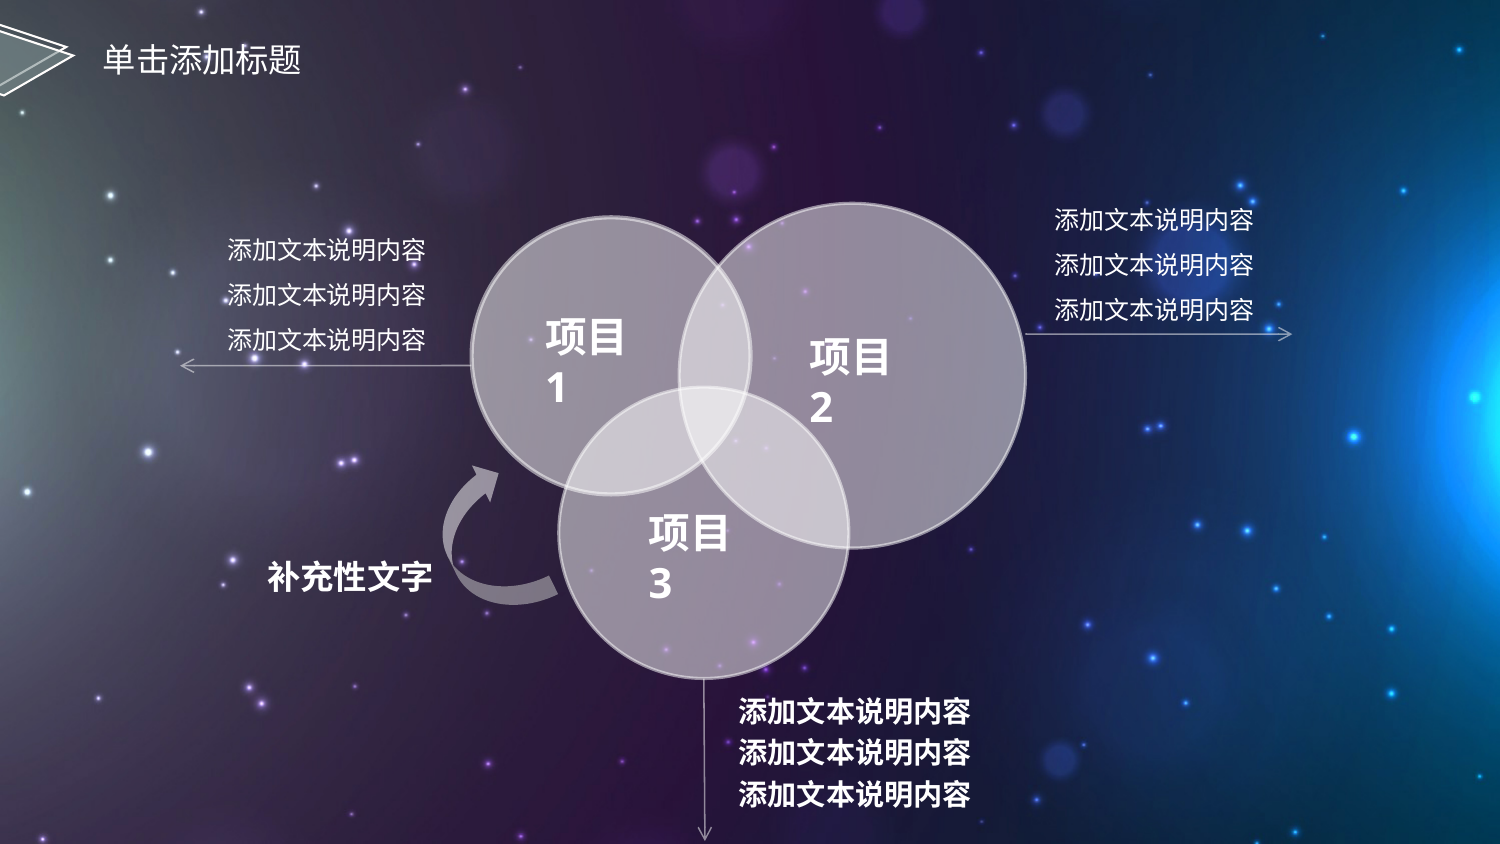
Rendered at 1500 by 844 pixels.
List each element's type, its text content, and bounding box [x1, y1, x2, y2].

text_box [471, 217, 718, 487]
text_box 添加文本说明内容 添加文本说明内容 添加文本说明内容 [723, 678, 1020, 820]
text_box [442, 465, 499, 549]
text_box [0, 0, 57, 89]
text_box [679, 203, 1026, 549]
text_box 补充性文字 [239, 549, 462, 604]
text_box [558, 387, 849, 679]
text_box 项目3 [633, 499, 779, 615]
picture [0, 0, 1500, 844]
text_box 项目2 [794, 323, 939, 438]
text_box 添加文本说明内容添加文本说明内容 添加文本说明内容 [1039, 182, 1293, 332]
text_box 单击添加标题 [88, 31, 412, 87]
text_box [697, 678, 713, 842]
text_box [180, 358, 472, 373]
text_box 添加文本说明内容添加文本说明内容 添加文本说明内容 [212, 212, 466, 362]
text_box 项目1 [530, 303, 675, 418]
text_box [1025, 332, 1293, 342]
